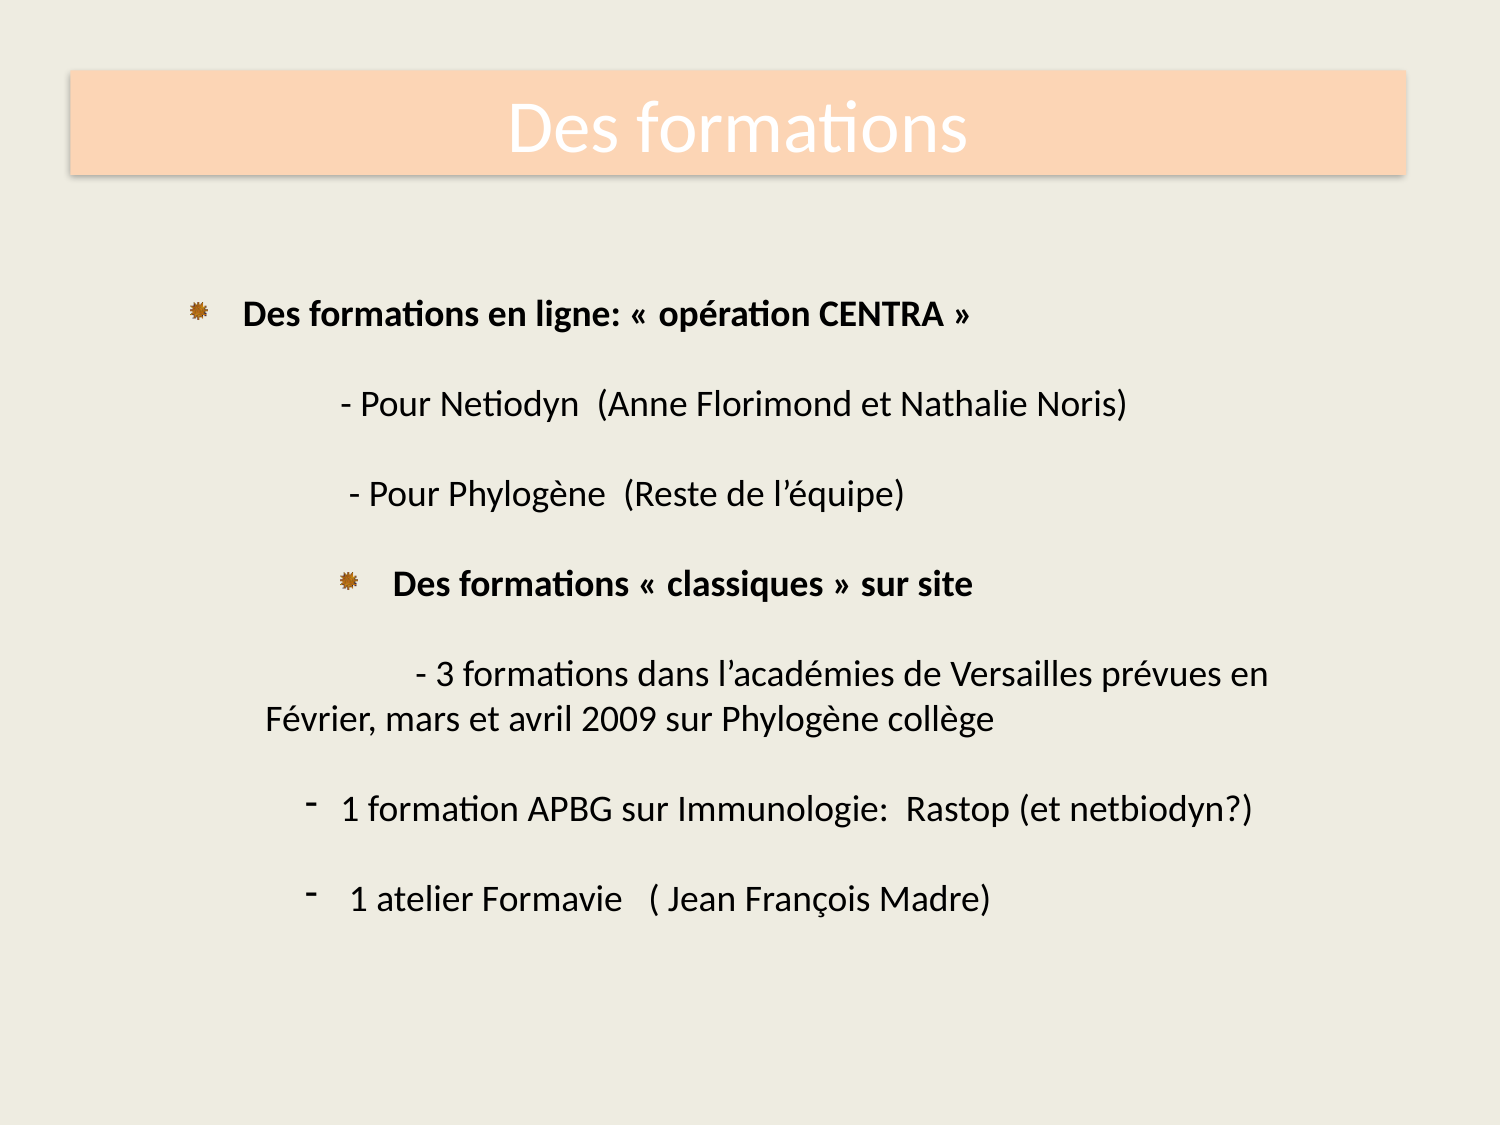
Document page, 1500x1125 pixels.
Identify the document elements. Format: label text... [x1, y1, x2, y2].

text_box Des formations en ligne: « opération CENTRA » - Pour Netiodyn (Anne Florimond et Nathalie Noris) - Pour Phylogène (Reste de l’équipe) Des formations « classiques » sur site - 3 formations dans l’académies de Versailles prévues en Février, mars et avril 2009 sur Phylogène collège 1 formation APBG sur Immunologie: Rastop (et netbiodyn?) 1 atelier Formavie ( Jean François Madre) [175, 281, 1395, 926]
picture [190, 302, 208, 320]
picture [340, 572, 358, 590]
text_box Des formations [70, 70, 1407, 176]
